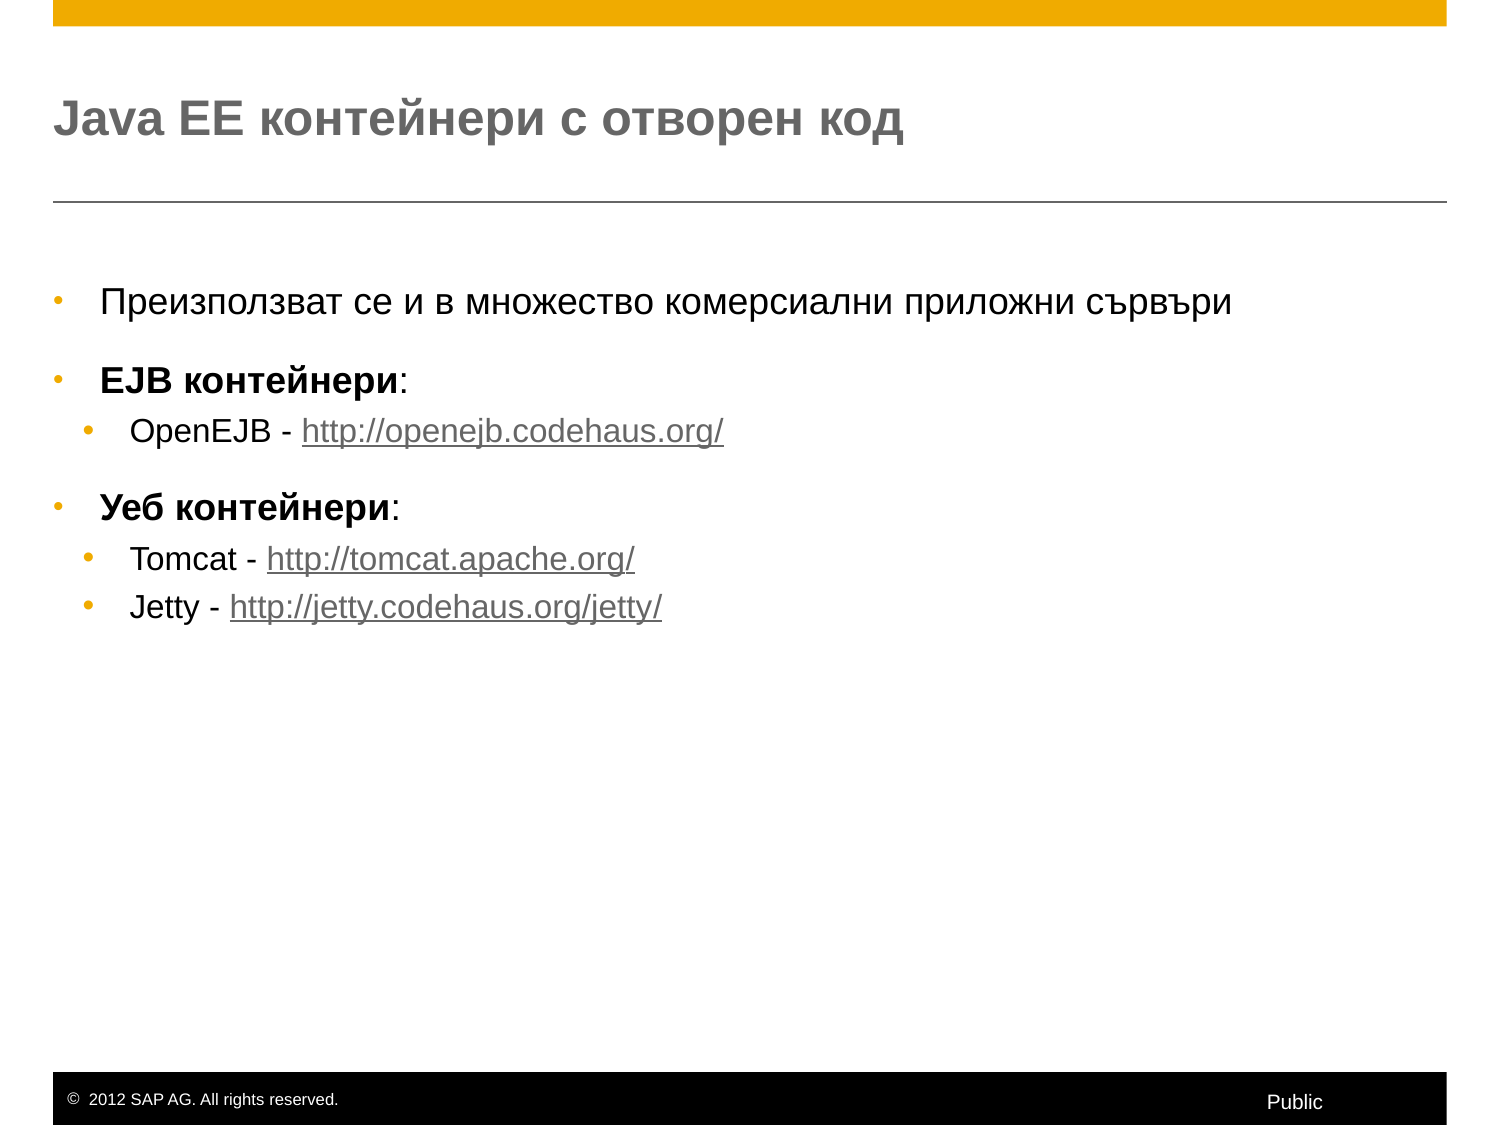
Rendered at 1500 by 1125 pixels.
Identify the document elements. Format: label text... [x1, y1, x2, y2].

title Java EE контейнери с отворен код [53, 53, 1447, 178]
list Преизползват се и в множество комерсиални приложни сървъри EJB контейнери: OpenEJB - http://openejb.codehaus.org/ Уеб контейнери: Tomcat - http://tomcat.apache.org/ Jetty - http://jetty.codehaus.org/jetty/ [53, 277, 1444, 998]
